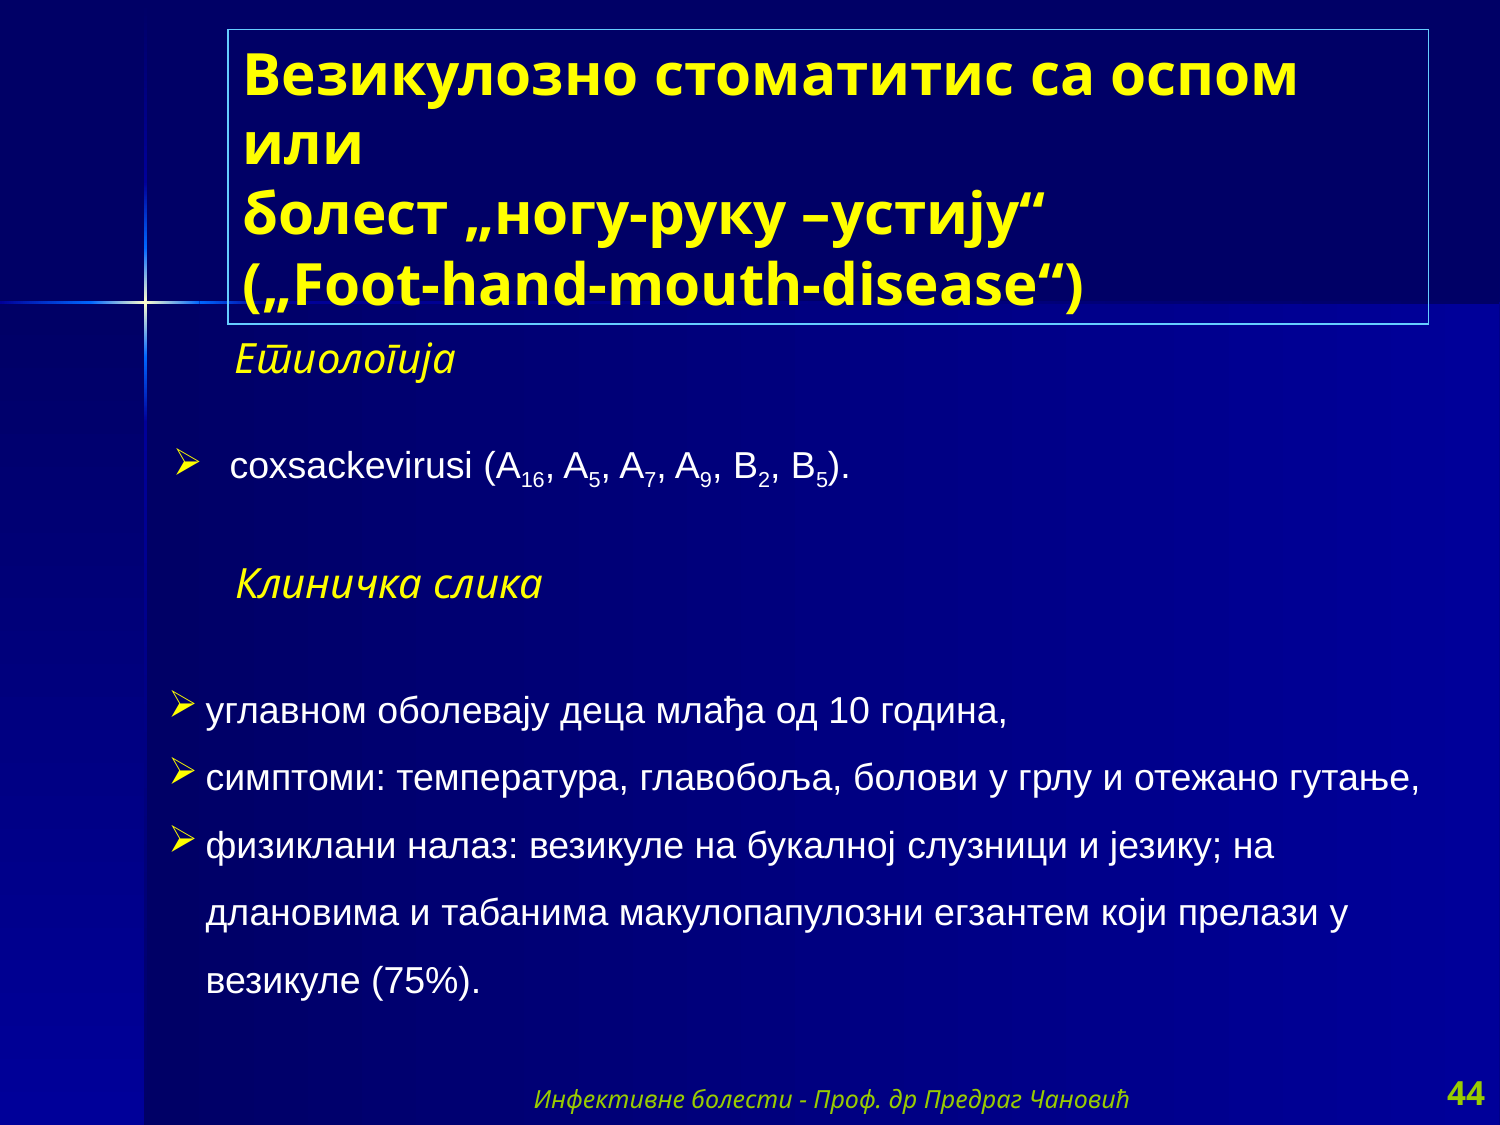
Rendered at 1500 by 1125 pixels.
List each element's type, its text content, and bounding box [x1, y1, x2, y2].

text_box Етиологија [220, 324, 472, 390]
text_box углавном оболевају деца млађа од 10 година, симптоми: температура, главобоља, болови у грлу и отежано гутање, физиклани налаз: везикуле на букалној слузници и језику; на длановима и табанима макулопапулозни егзантем који прелази у везикуле (75%). [153, 655, 1476, 1008]
text_box coxsackevirusi (A16, A5, A7, A9, B2, B5). [158, 407, 1313, 500]
slide_number 44 [1345, 1049, 1500, 1125]
text_box Везикулозно стоматитис са оспом или болест „ногу-руку –устију“ („Foot-hand-mouth-disease“) [227, 29, 1429, 324]
footer Инфективне болести - Проф. др Предраг Чановић [430, 1049, 1235, 1125]
text_box Клиничка слика [220, 549, 559, 615]
